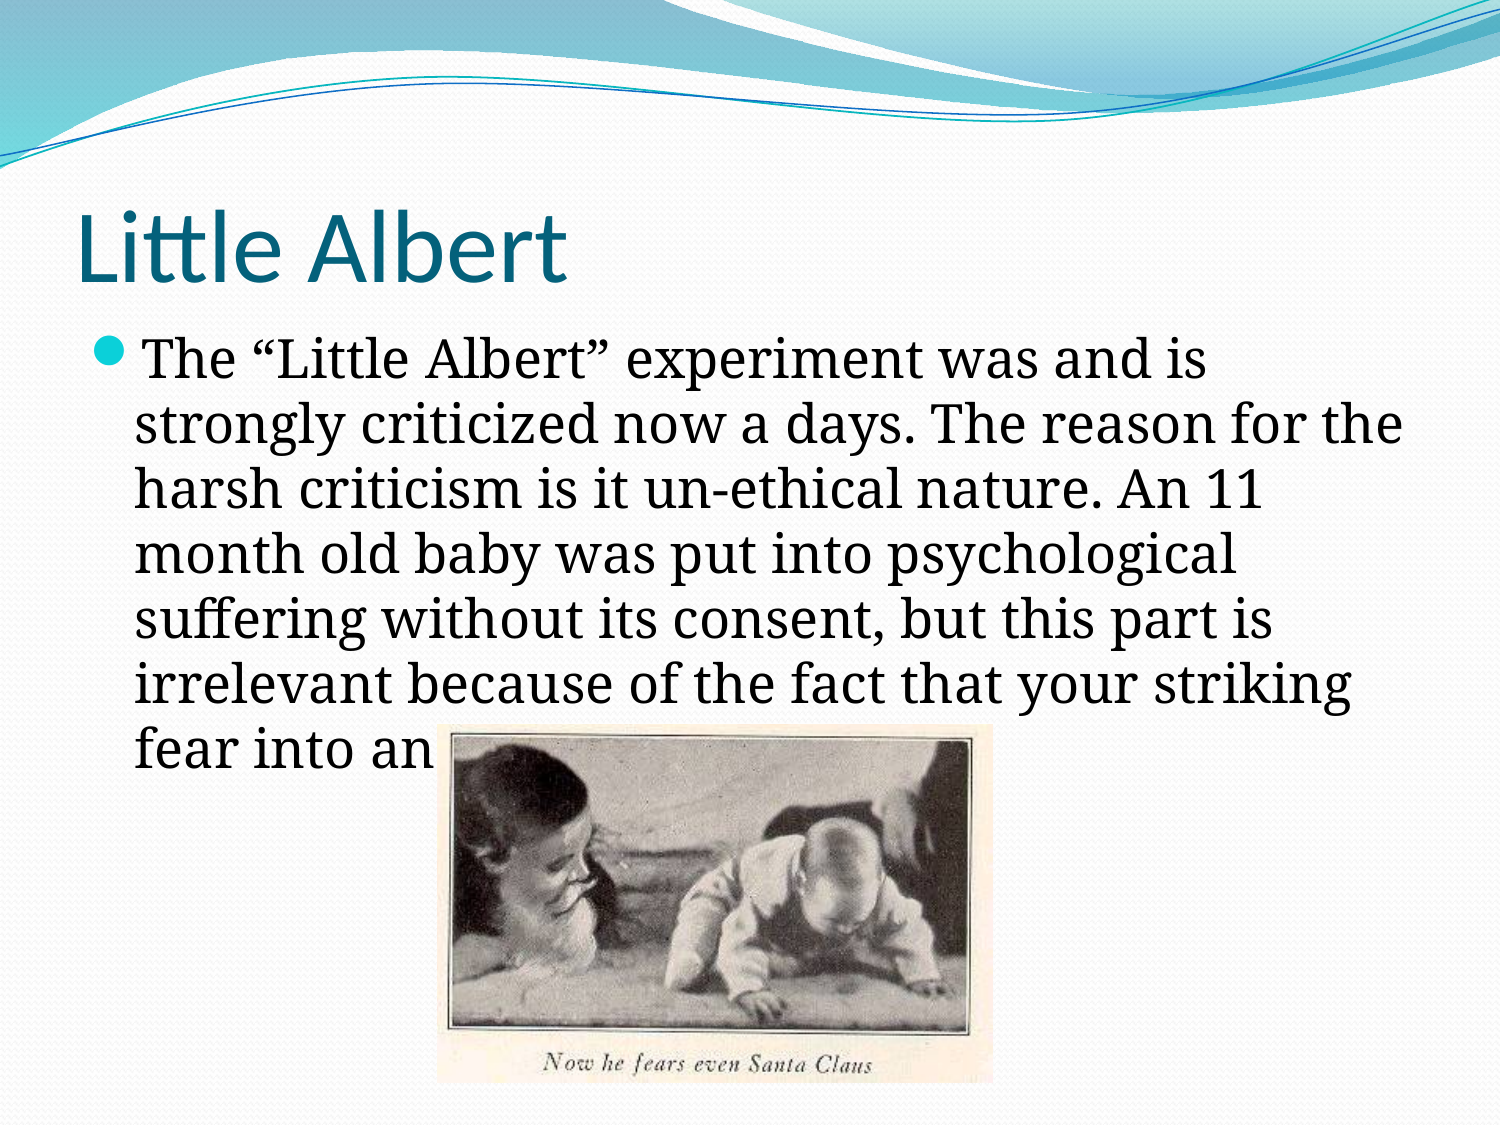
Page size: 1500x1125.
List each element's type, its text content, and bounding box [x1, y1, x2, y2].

list The “Little Albert” experiment was and is strongly criticized now a days. The reason for the harsh criticism is it un-ethical nature. An 11 month old baby was put into psychological suffering without its consent, but this part is irrelevant because of the fact that your striking fear into an infant. [75, 317, 1425, 1038]
picture [437, 724, 993, 1084]
title Little Albert [75, 115, 1425, 303]
